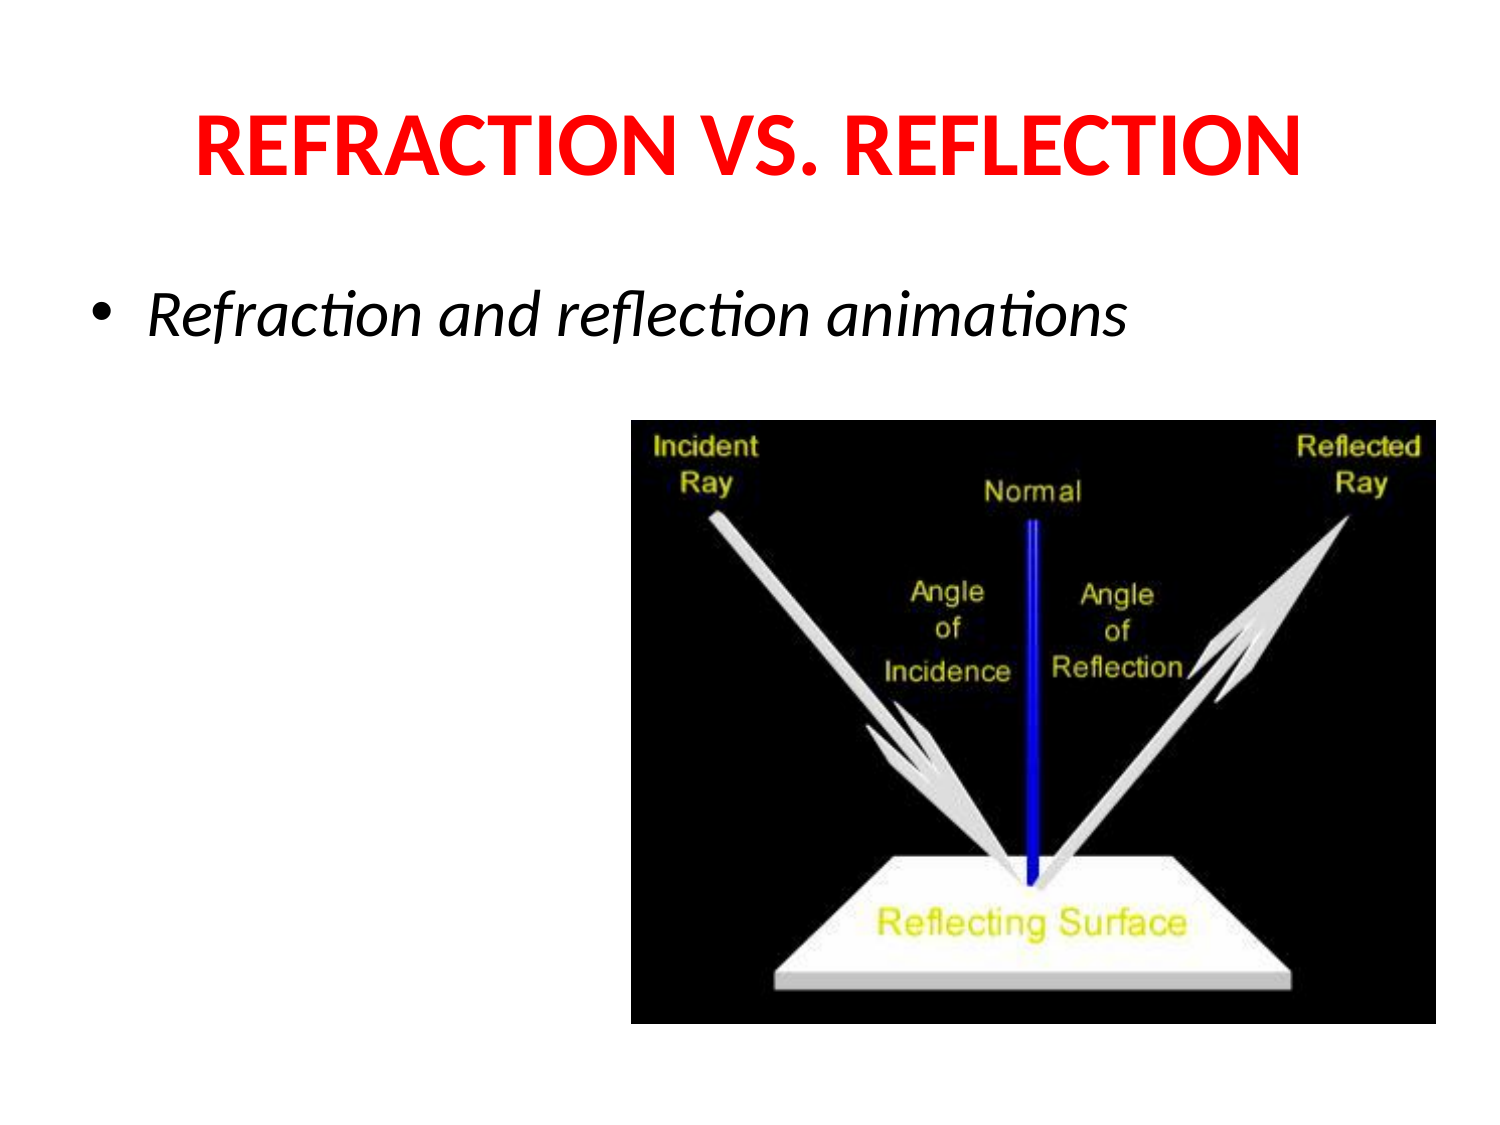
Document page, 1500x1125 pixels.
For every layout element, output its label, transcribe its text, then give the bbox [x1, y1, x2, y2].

list Refraction and reflection animations [75, 262, 1425, 1005]
picture [631, 420, 1436, 1024]
title REFRACTION VS. REFLECTION [75, 45, 1425, 233]
